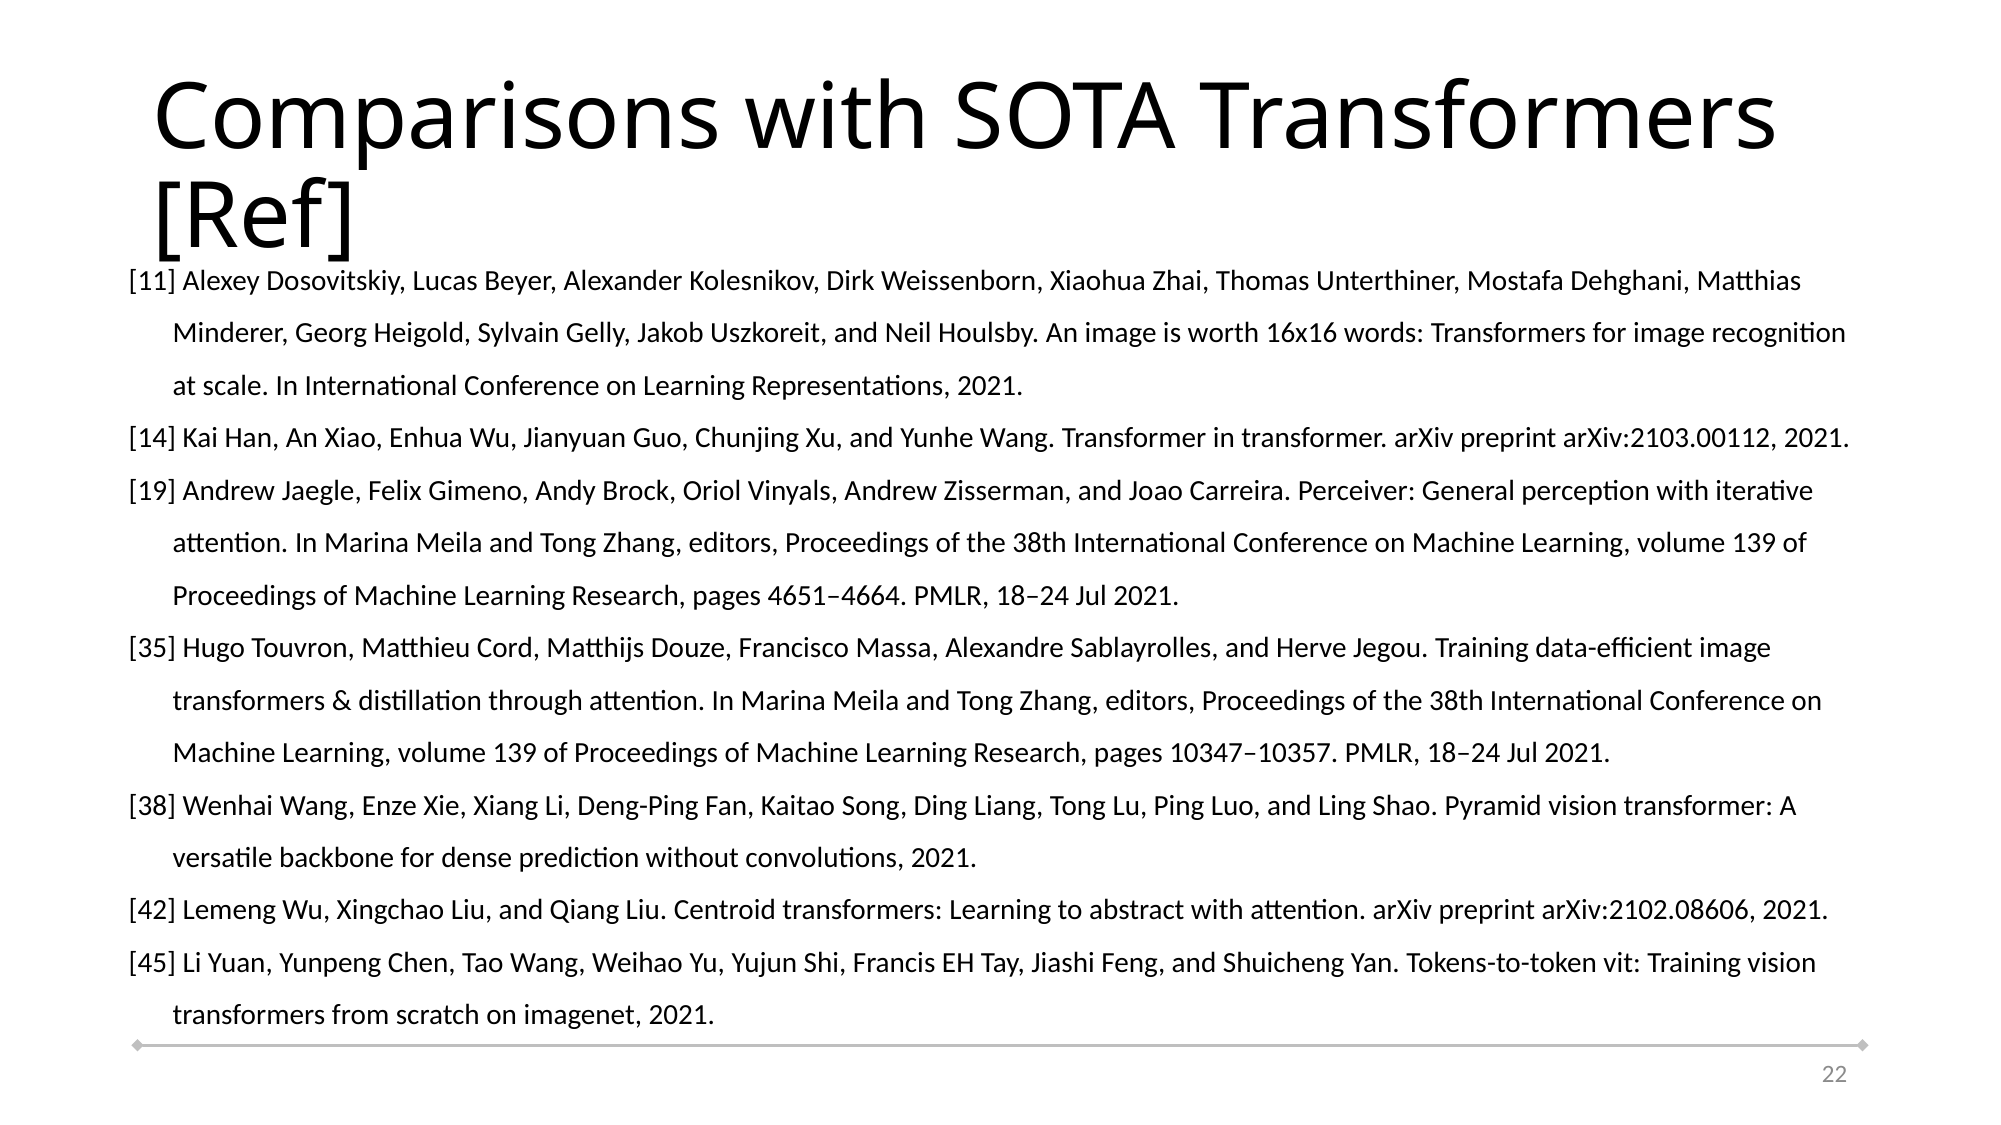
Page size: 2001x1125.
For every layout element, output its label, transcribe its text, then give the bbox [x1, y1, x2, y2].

text_box [11] Alexey Dosovitskiy, Lucas Beyer, Alexander Kolesnikov, Dirk Weissenborn, Xiaohua Zhai, Thomas Unterthiner, Mostafa Dehghani, Matthias Minderer, Georg Heigold, Sylvain Gelly, Jakob Uszkoreit, and Neil Houlsby. An image is worth 16x16 words: Transformers for image recognition at scale. In International Conference on Learning Representations, 2021. [14] Kai Han, An Xiao, Enhua Wu, Jianyuan Guo, Chunjing Xu, and Yunhe Wang. Transformer in transformer. arXiv preprint arXiv:2103.00112, 2021. [19] Andrew Jaegle, Felix Gimeno, Andy Brock, Oriol Vinyals, Andrew Zisserman, and Joao Carreira. Perceiver: General perception with iterative attention. In Marina Meila and Tong Zhang, editors, Proceedings of the 38th International Conference on Machine Learning, volume 139 of Proceedings of Machine Learning Research, pages 4651–4664. PMLR, 18–24 Jul 2021. [35] Hugo Touvron, Matthieu Cord, Matthijs Douze, Francisco Massa, Alexandre Sablayrolles, and Herve Jegou. Training data-efficient image transformers & distillation through attention. In Marina Meila and Tong Zhang, editors, Proceedings of the 38th International Conference on Machine Learning, volume 139 of Proceedings of Machine Learning Research, pages 10347–10357. PMLR, 18–24 Jul 2021. [38] Wenhai Wang, Enze Xie, Xiang Li, Deng-Ping Fan, Kaitao Song, Ding Liang, Tong Lu, Ping Luo, and Ling Shao. Pyramid vision transformer: A versatile backbone for dense prediction without convolutions, 2021. [42] Lemeng Wu, Xingchao Liu, and Qiang Liu. Centroid transformers: Learning to abstract with attention. arXiv preprint arXiv:2102.08606, 2021. [45] Li Yuan, Yunpeng Chen, Tao Wang, Weihao Yu, Yujun Shi, Francis EH Tay, Jiashi Feng, and Shuicheng Yan. Tokens-to-token vit: Training vision transformers from scratch on imagenet, 2021. [113, 236, 1886, 1038]
slide_number 22 [1412, 1046, 1863, 1103]
title Comparisons with SOTA Transformers [Ref] [137, 59, 1863, 278]
